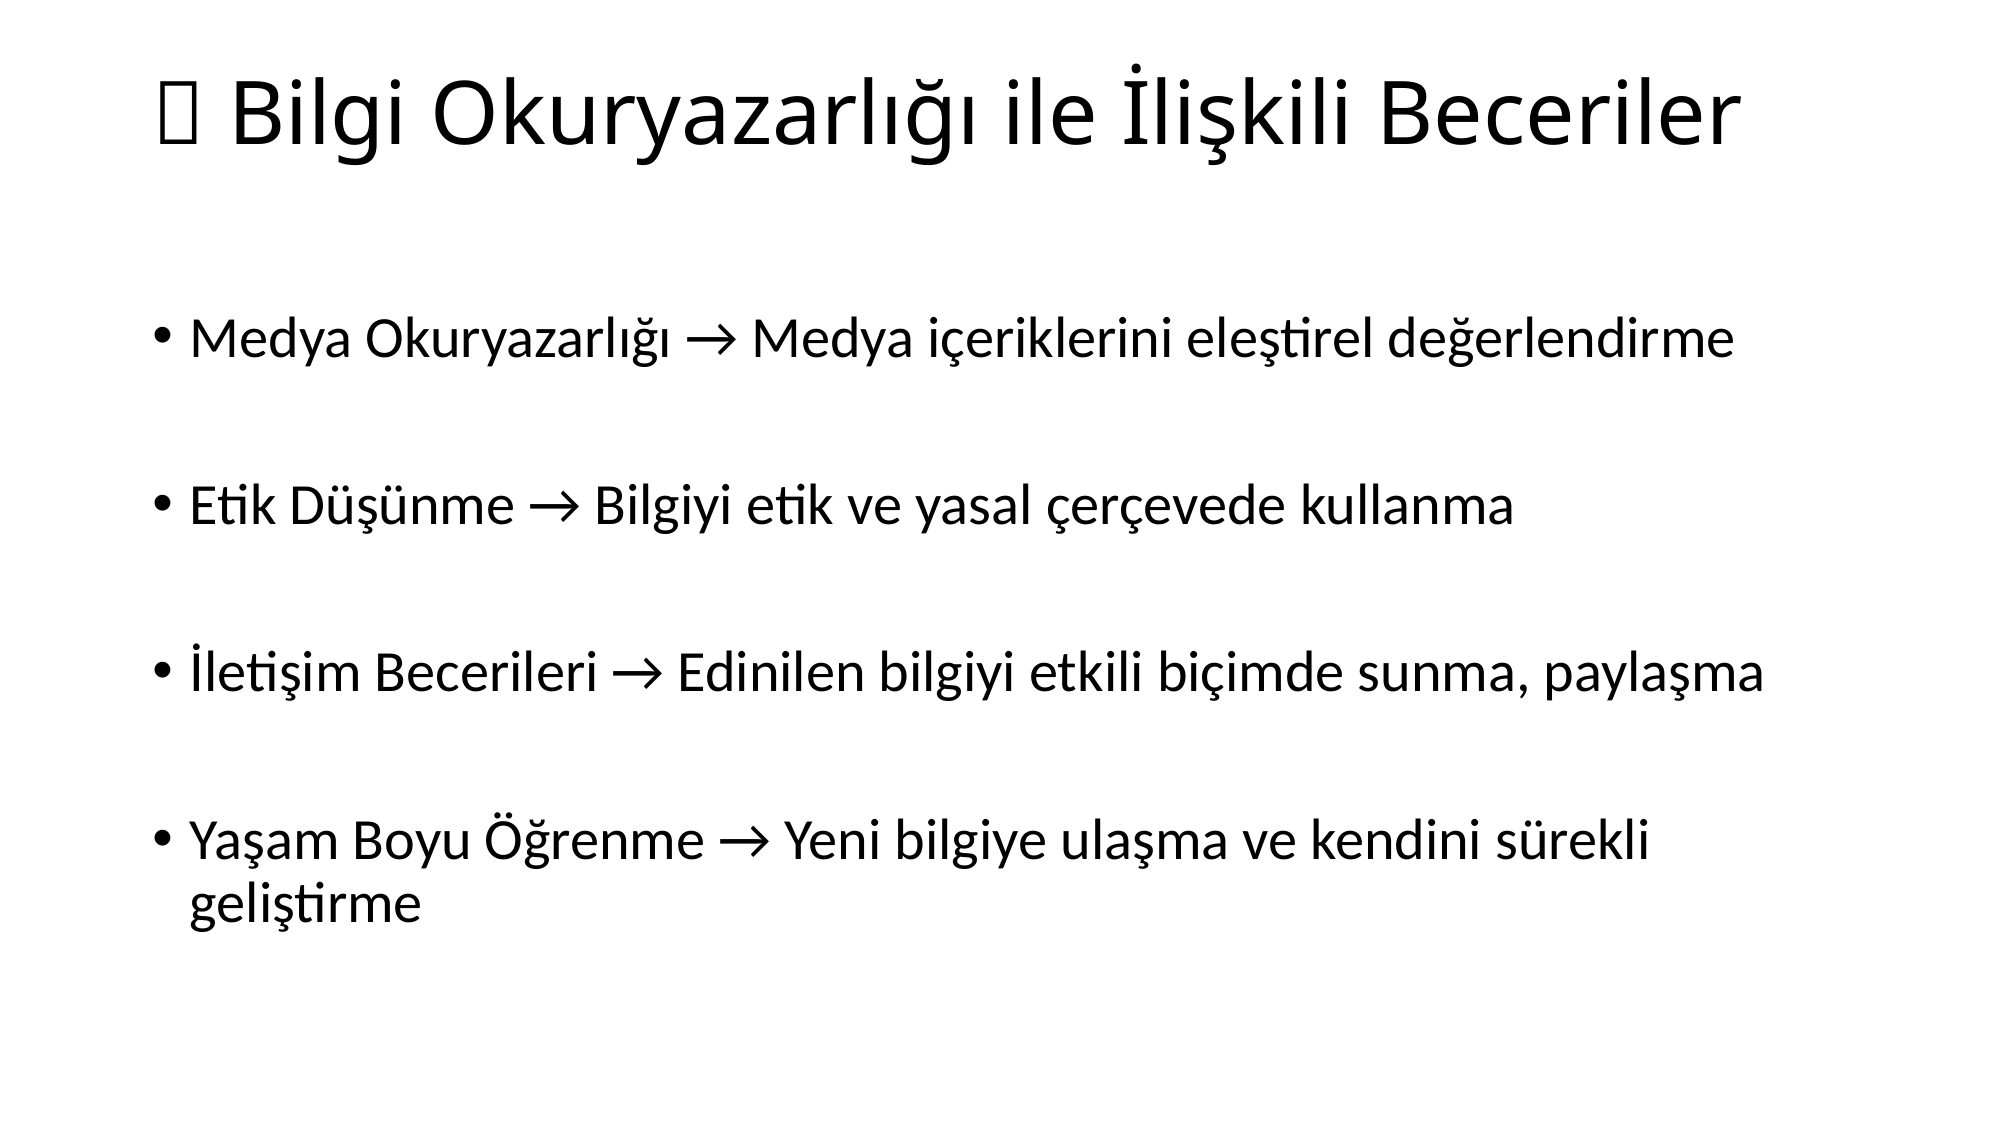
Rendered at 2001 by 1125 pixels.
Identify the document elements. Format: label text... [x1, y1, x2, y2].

title 📌 Bilgi Okuryazarlığı ile İlişkili Beceriler [137, 59, 1863, 278]
list Medya Okuryazarlığı → Medya içeriklerini eleştirel değerlendirme Etik Düşünme → Bilgiyi etik ve yasal çerçevede kullanma İletişim Becerileri → Edinilen bilgiyi etkili biçimde sunma, paylaşma Yaşam Boyu Öğrenme → Yeni bilgiye ulaşma ve kendini sürekli geliştirme [137, 299, 1863, 1110]
